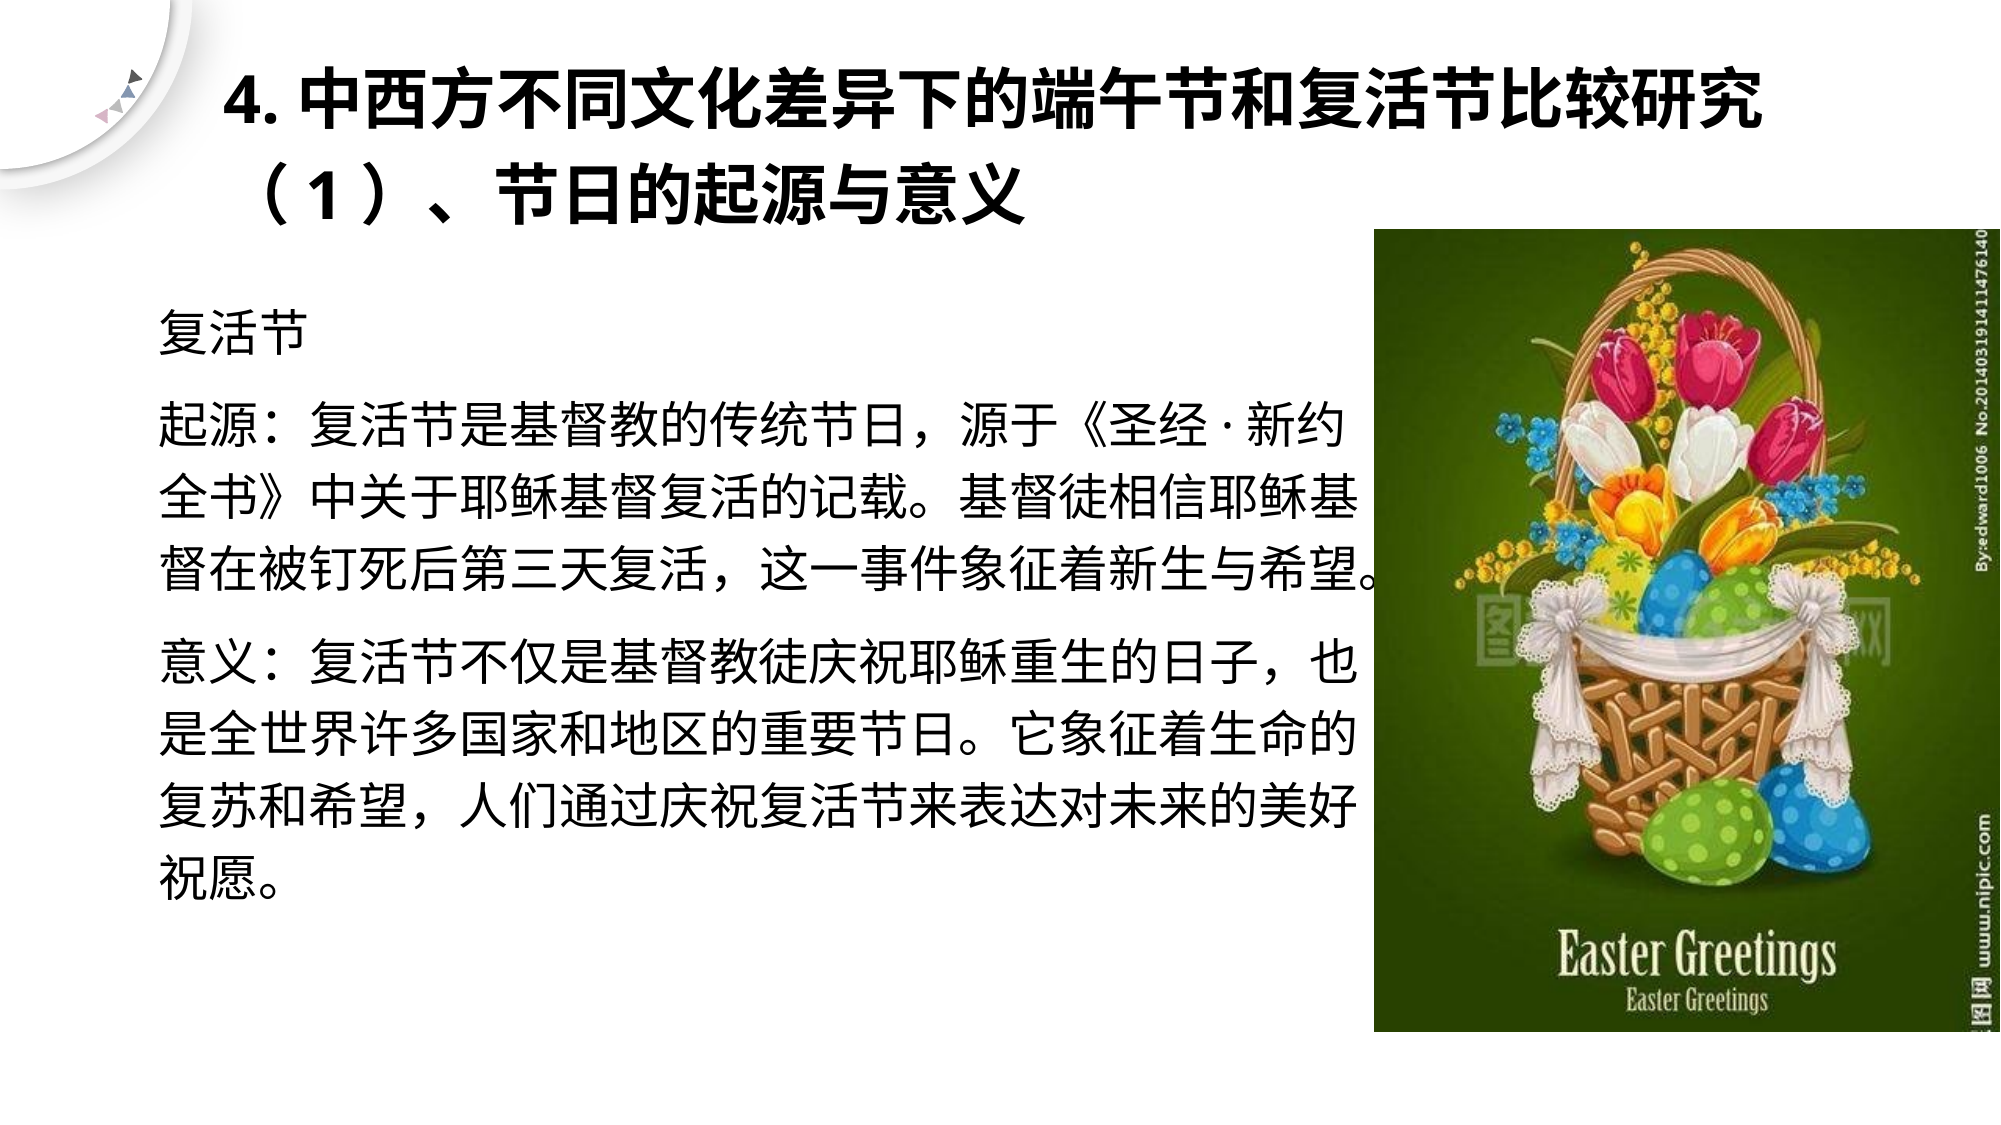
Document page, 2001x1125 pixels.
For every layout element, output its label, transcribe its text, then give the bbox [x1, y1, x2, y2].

picture [1374, 229, 2000, 1032]
list 复活节 起源：复活节是基督教的传统节日，源于《圣经·新约全书》中关于耶稣基督复活的记载。基督徒相信耶稣基督在被钉死后第三天复活，这一事件象征着新生与希望。 意义：复活节不仅是基督教徒庆祝耶稣重生的日子，也是全世界许多国家和地区的重要节日。它象征着生命的复苏和希望，人们通过庆祝复活节来表达对未来的美好祝愿。 [143, 281, 1374, 996]
title 4.中西方不同文化差异下的端午节和复活节比较研究 （1）、节日的起源与意义 [208, 45, 1812, 230]
